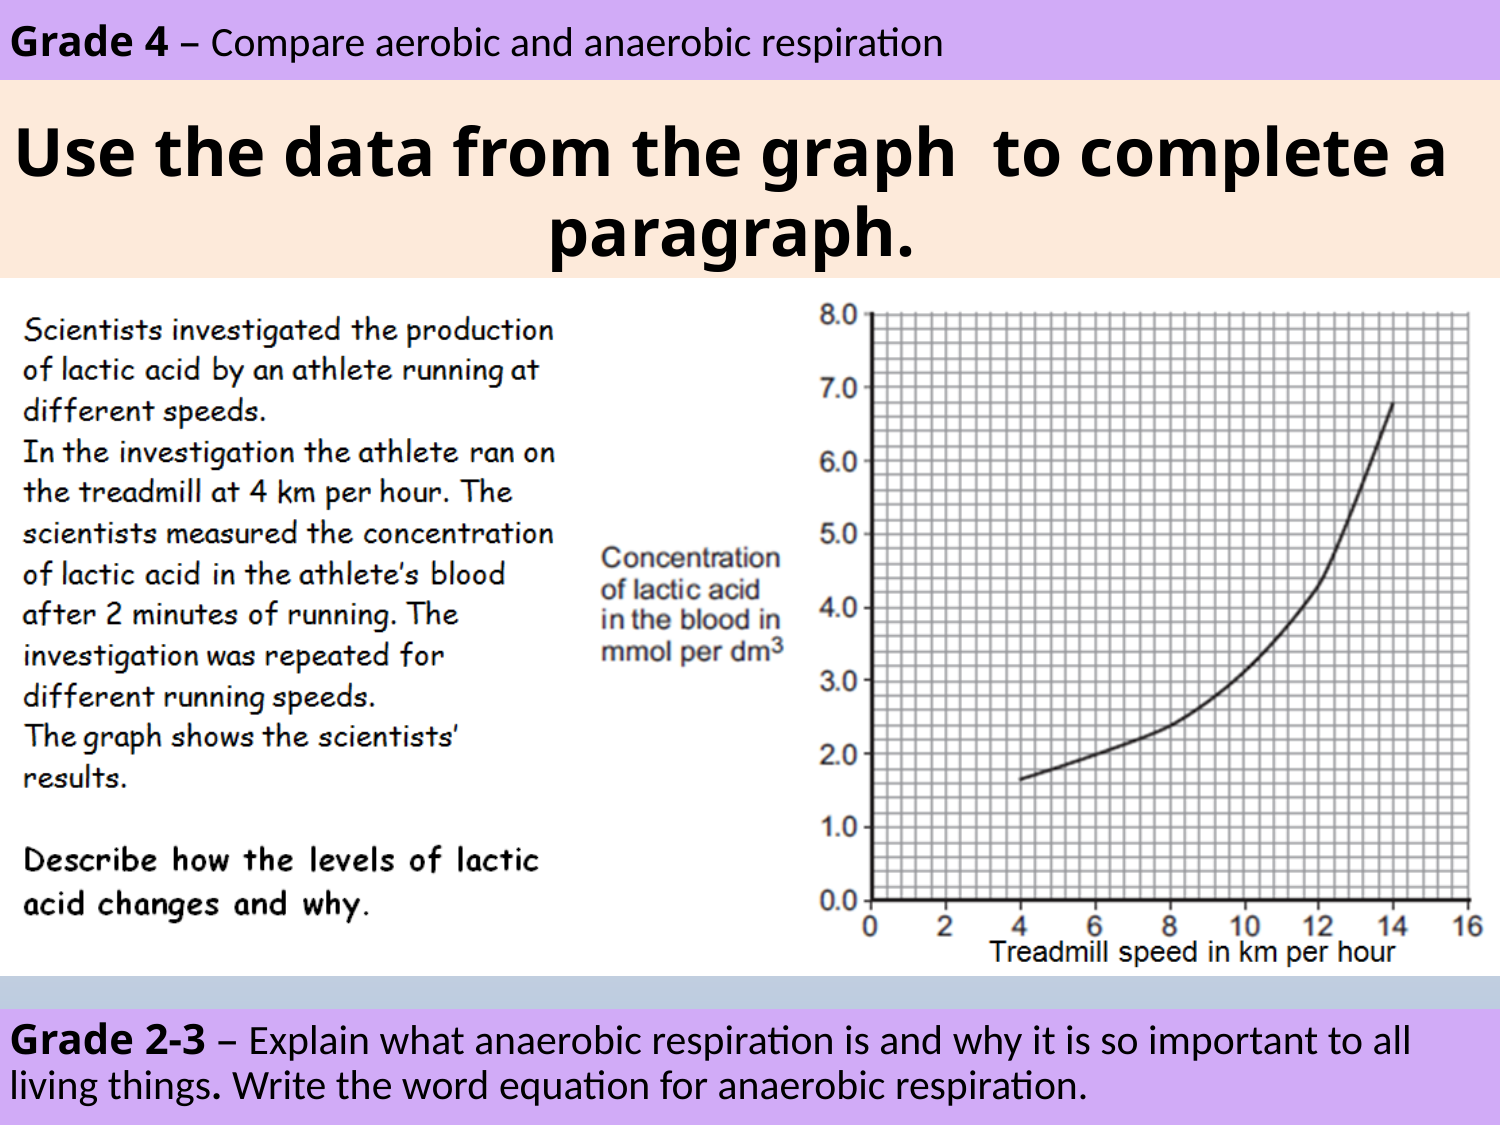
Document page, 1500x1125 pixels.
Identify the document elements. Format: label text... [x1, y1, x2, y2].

text_box [0, 0, 1497, 80]
text_box Grade 4 – Compare aerobic and anaerobic respiration [0, 7, 1495, 183]
text_box Grade 2-3 – Explain what anaerobic respiration is and why it is so important to all living things. Write the word equation for anaerobic respiration. [0, 1011, 1495, 1125]
picture [0, 278, 1500, 977]
text_box [0, 148, 1500, 278]
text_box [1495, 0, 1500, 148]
text_box [0, 982, 1500, 1066]
